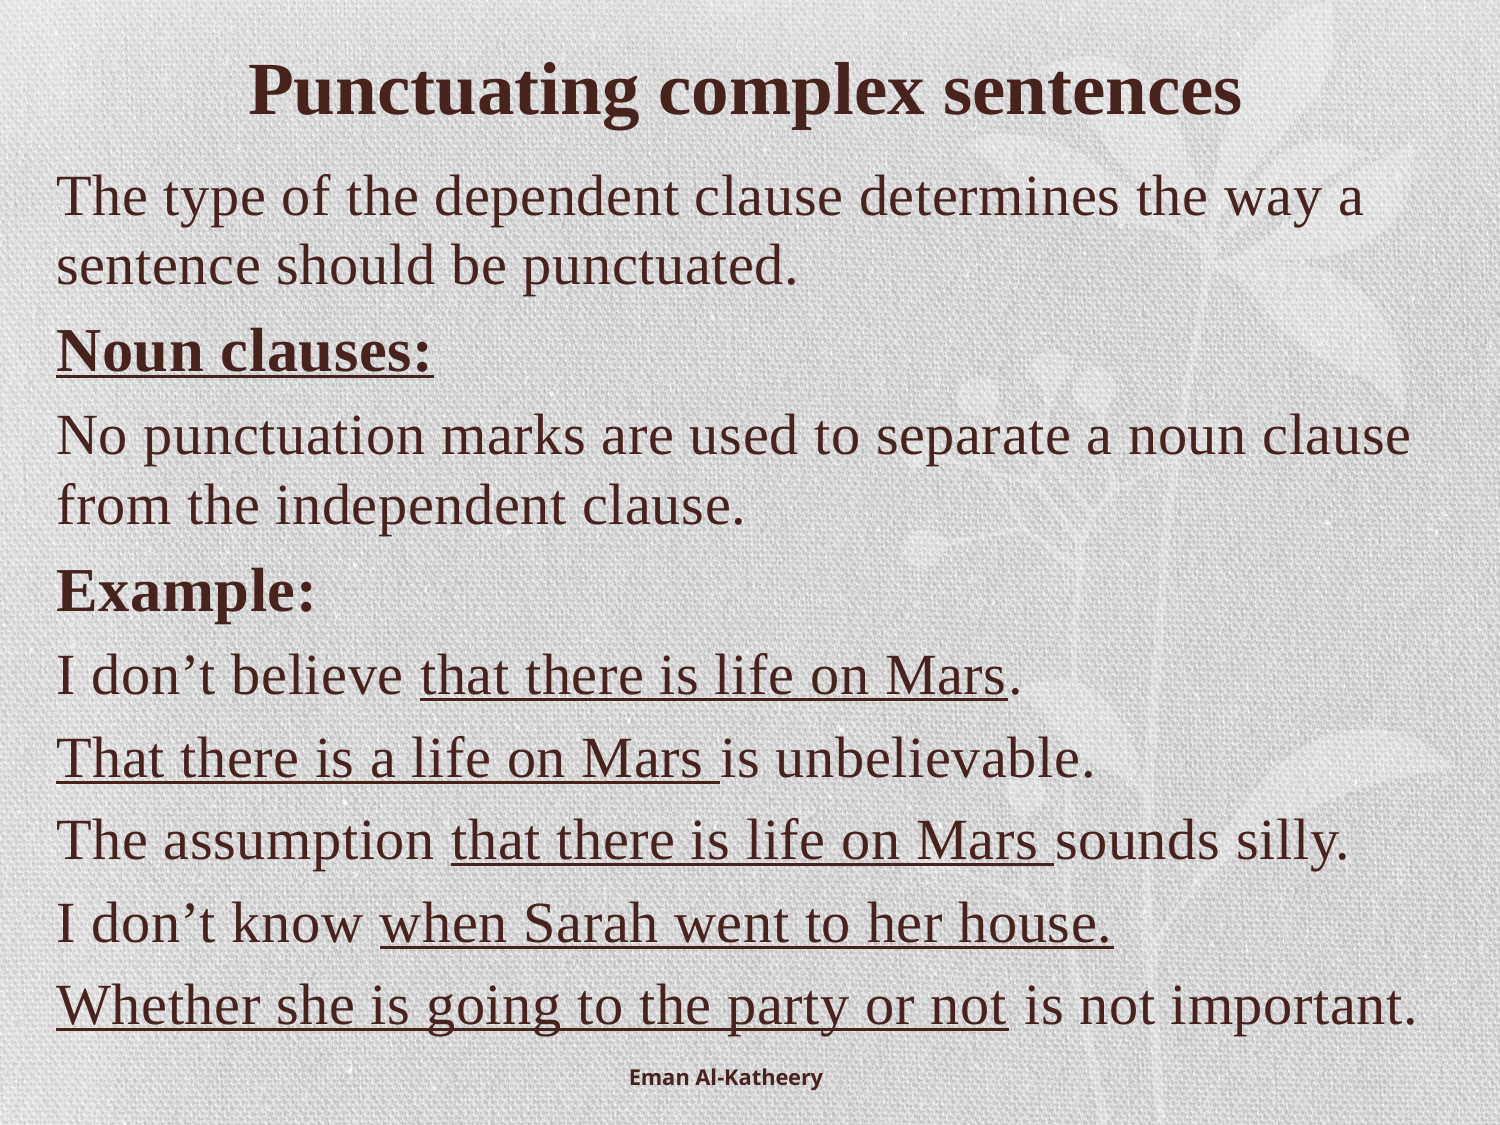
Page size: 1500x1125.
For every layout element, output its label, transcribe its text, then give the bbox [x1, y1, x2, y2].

list The type of the dependent clause determines the way a sentence should be punctuated. Noun clauses: No punctuation marks are used to separate a noun clause from the independent clause. Example: I don’t believe that there is life on Mars. That there is a life on Mars is unbelievable. The assumption that there is life on Mars sounds silly. I don’t know when Sarah went to her house. Whether she is going to the party or not is not important. [41, 149, 1465, 1125]
footer Eman Al-Katheery [614, 1054, 1285, 1103]
title Punctuating complex sentences [41, 30, 1451, 137]
